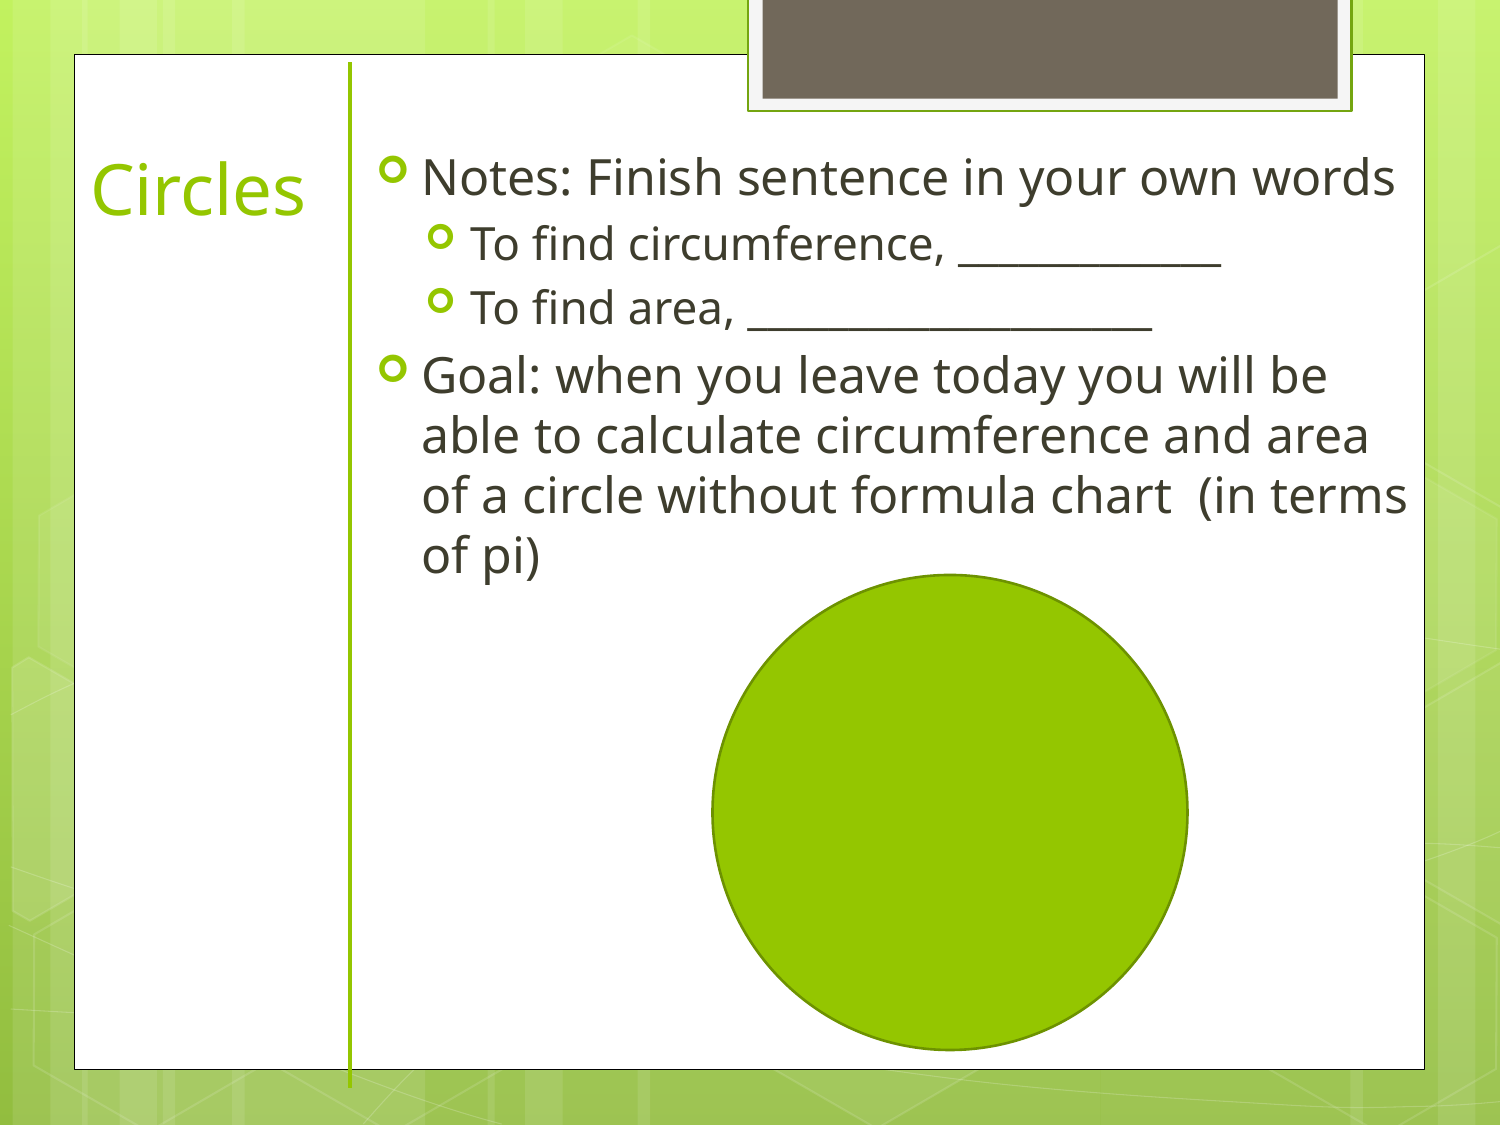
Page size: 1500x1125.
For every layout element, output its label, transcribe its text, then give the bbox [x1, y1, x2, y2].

title Circles [75, 137, 345, 238]
list Notes: Finish sentence in your own words To find circumference, _____________ To find area, ____________________ Goal: when you leave today you will be able to calculate circumference and area of a circle without formula chart (in terms of pi) [354, 137, 1425, 1063]
text_box [711, 573, 1189, 1052]
